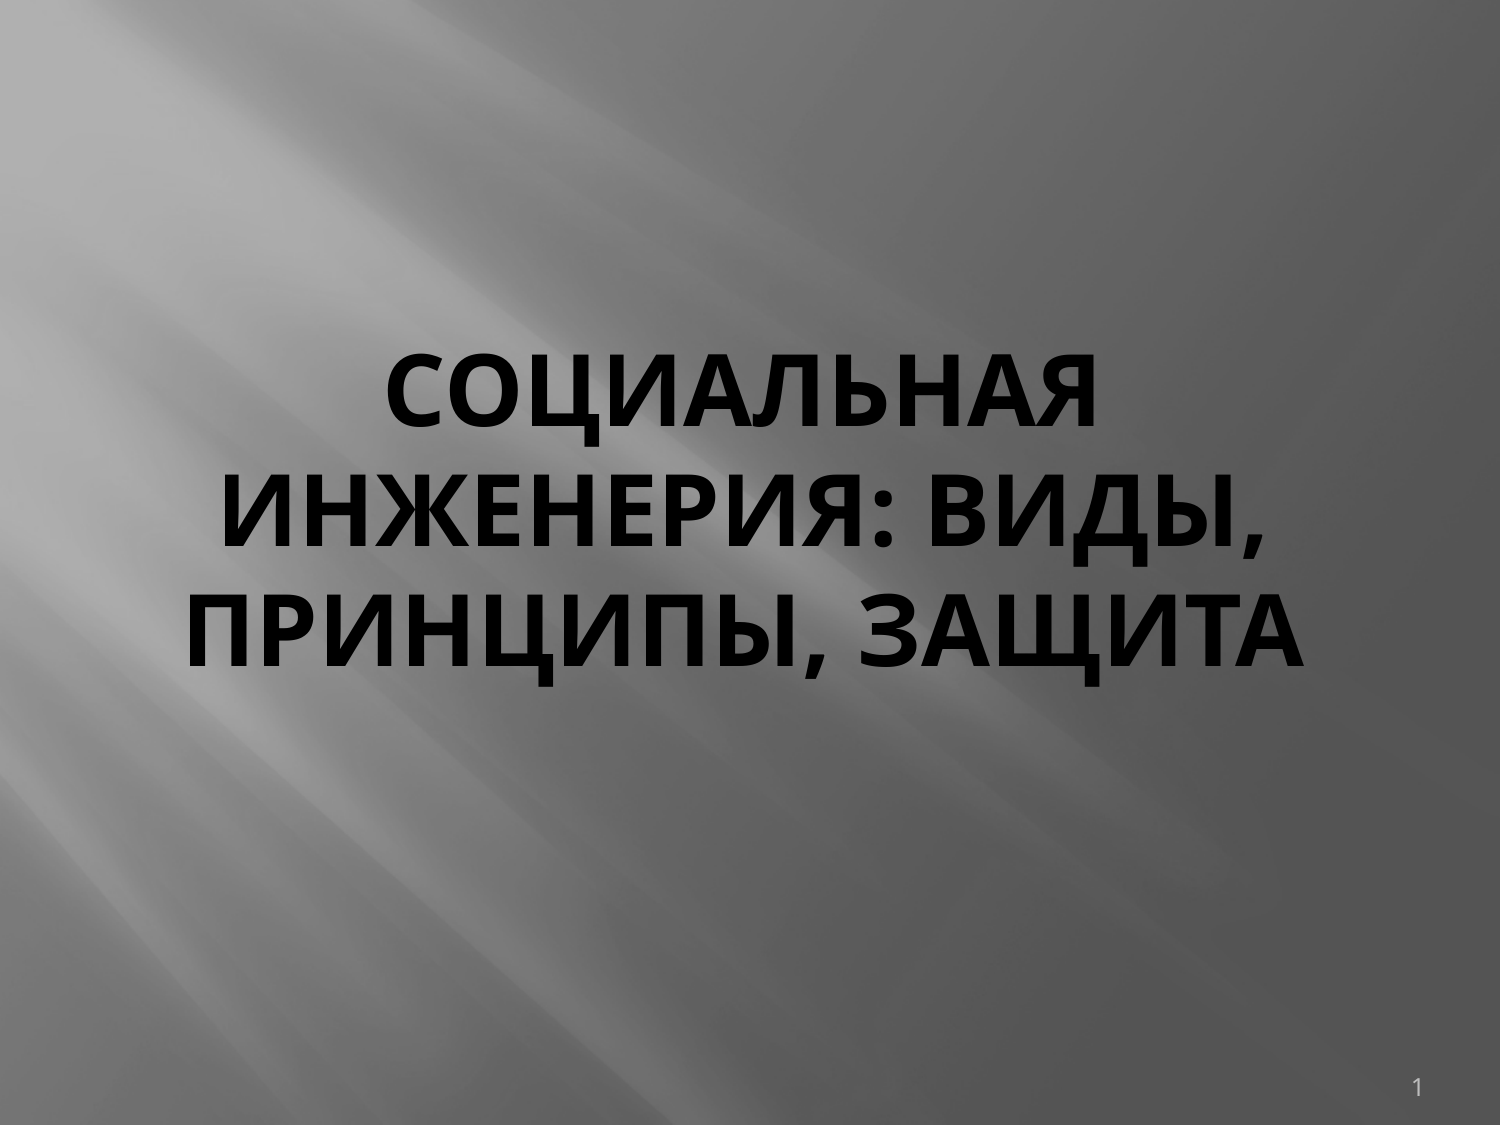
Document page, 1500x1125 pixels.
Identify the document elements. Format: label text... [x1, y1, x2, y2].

slide_number 1 [1299, 1052, 1425, 1113]
title Социальная инженерия: виды, принципы, защита [105, 398, 1381, 687]
